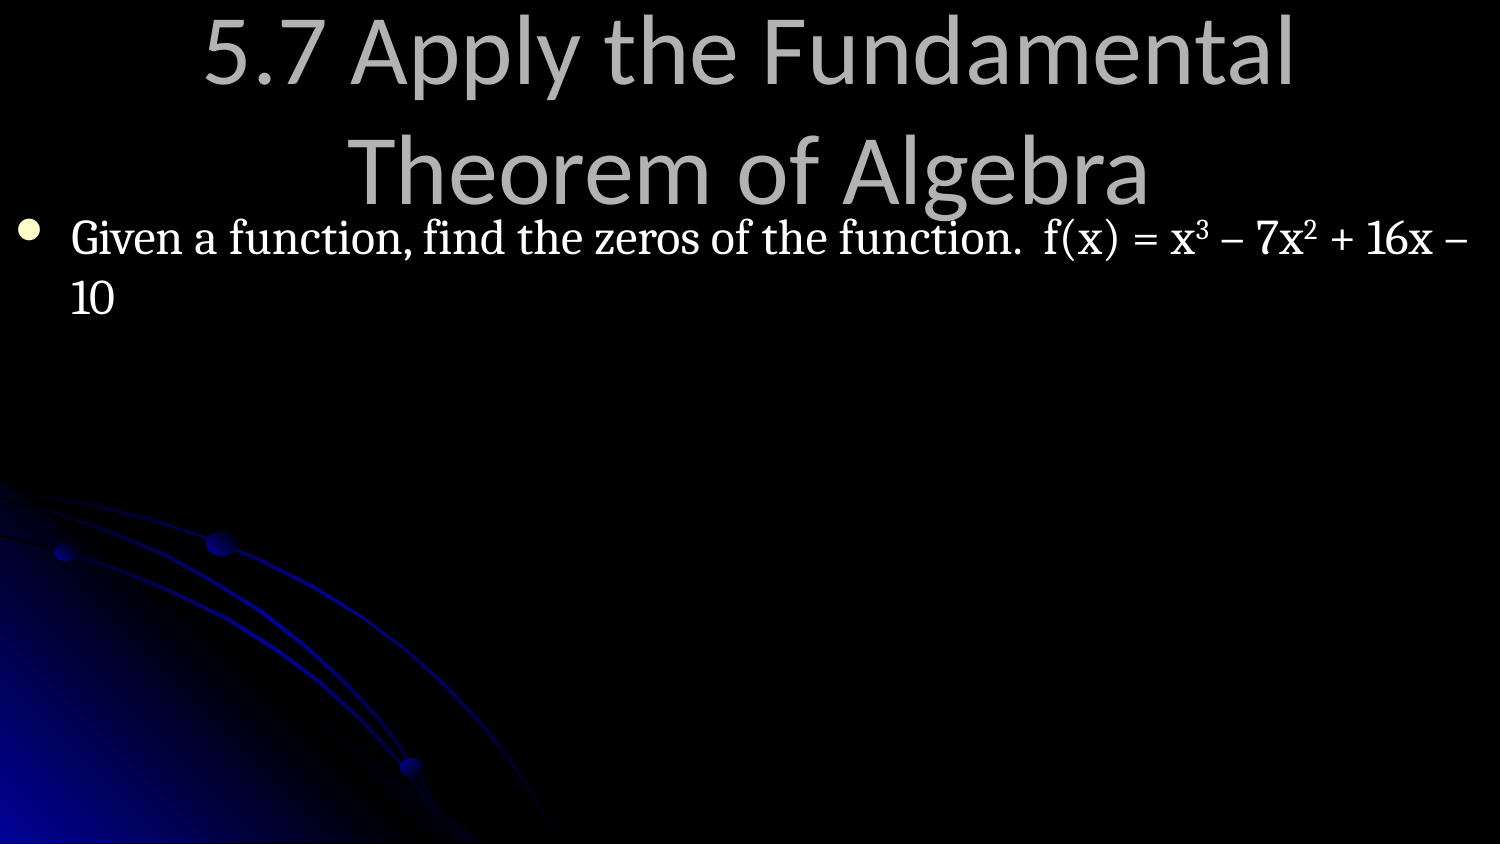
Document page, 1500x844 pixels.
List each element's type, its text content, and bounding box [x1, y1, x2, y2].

list Given a function, find the zeros of the function. f(x) = x3 – 7x2 + 16x – 10 [0, 196, 1500, 755]
title 5.7 Apply the Fundamental Theorem of Algebra [0, 33, 1500, 175]
